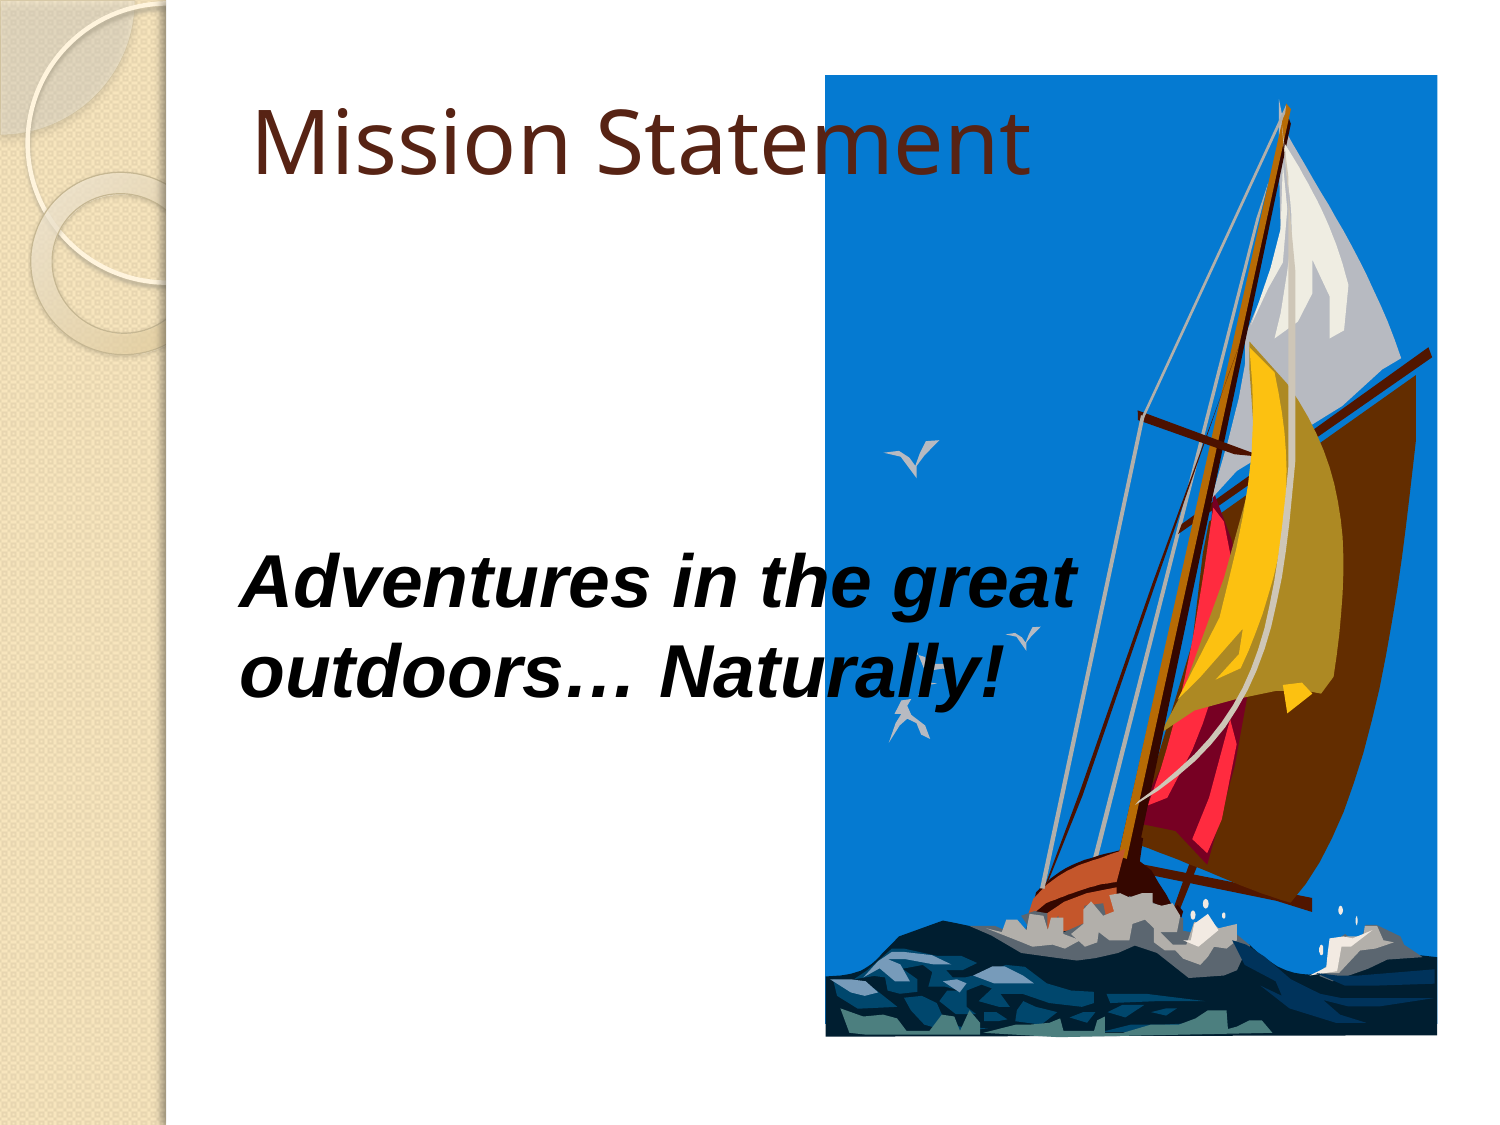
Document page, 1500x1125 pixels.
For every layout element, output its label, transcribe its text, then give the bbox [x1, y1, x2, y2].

picture [824, 74, 1438, 1038]
title Mission Statement [235, 45, 1466, 233]
text_box Adventures in the great outdoors… Naturally! [224, 524, 817, 720]
